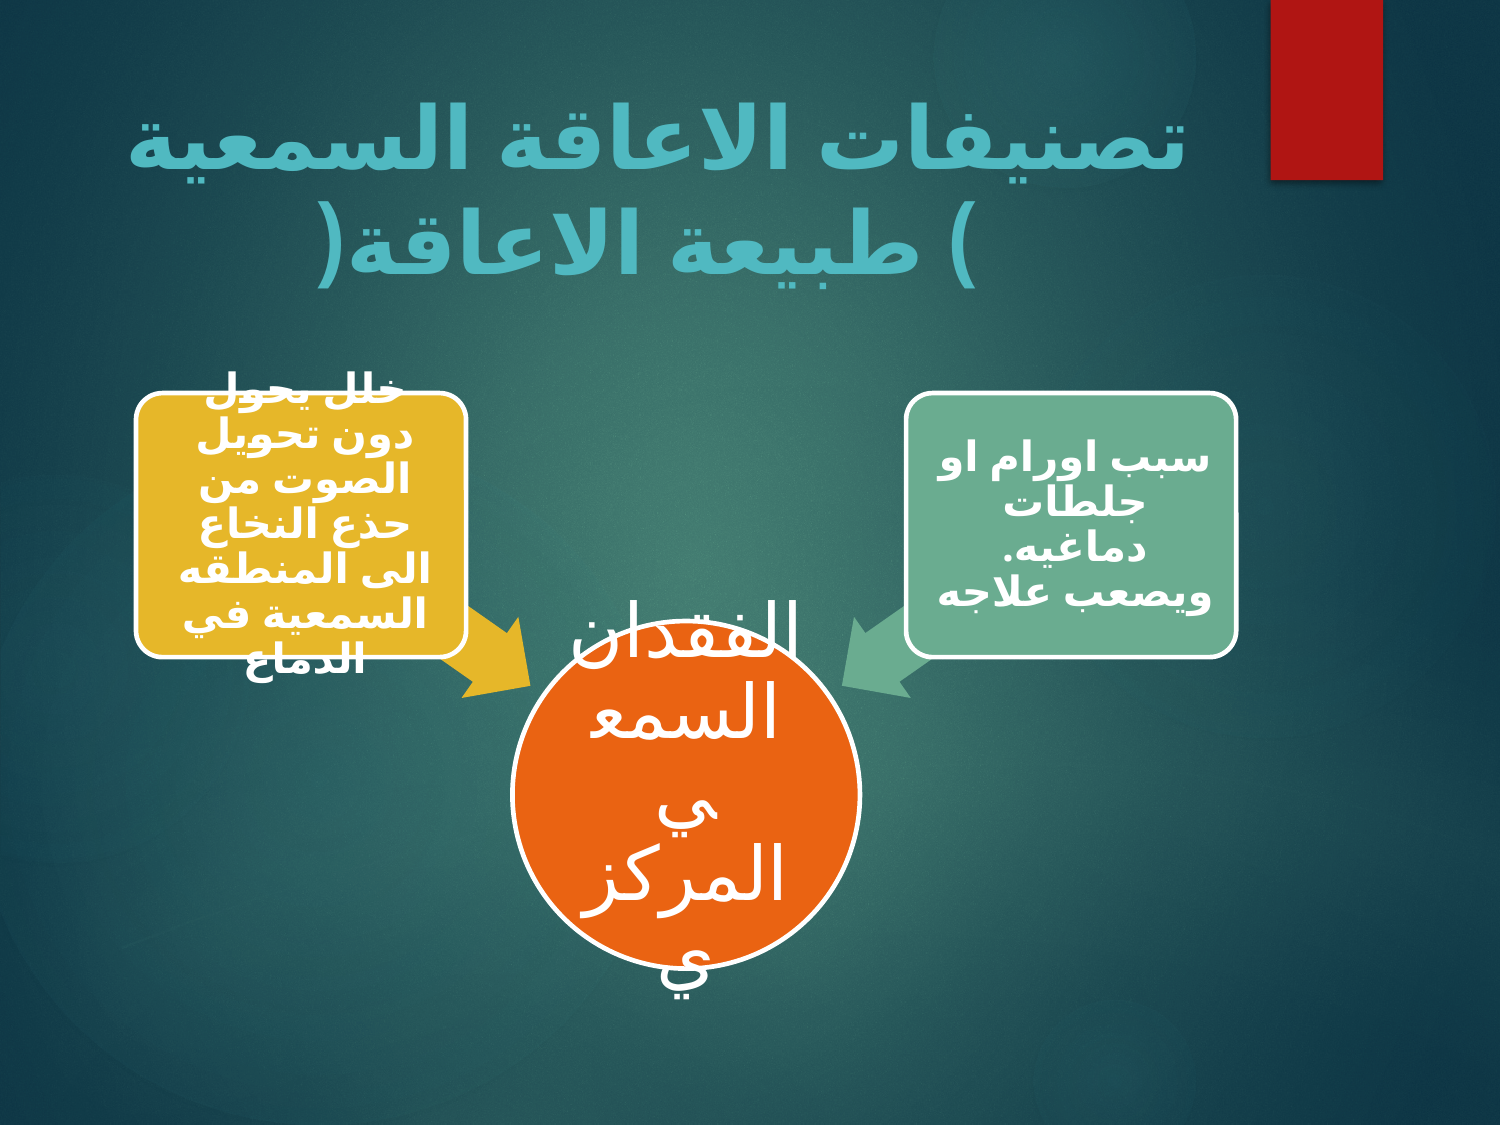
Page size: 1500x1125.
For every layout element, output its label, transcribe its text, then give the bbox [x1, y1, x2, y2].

title تصنيفات الاعاقة السمعية ) طبيعة الاعاقة( [79, 74, 1237, 304]
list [135, 336, 1237, 1026]
